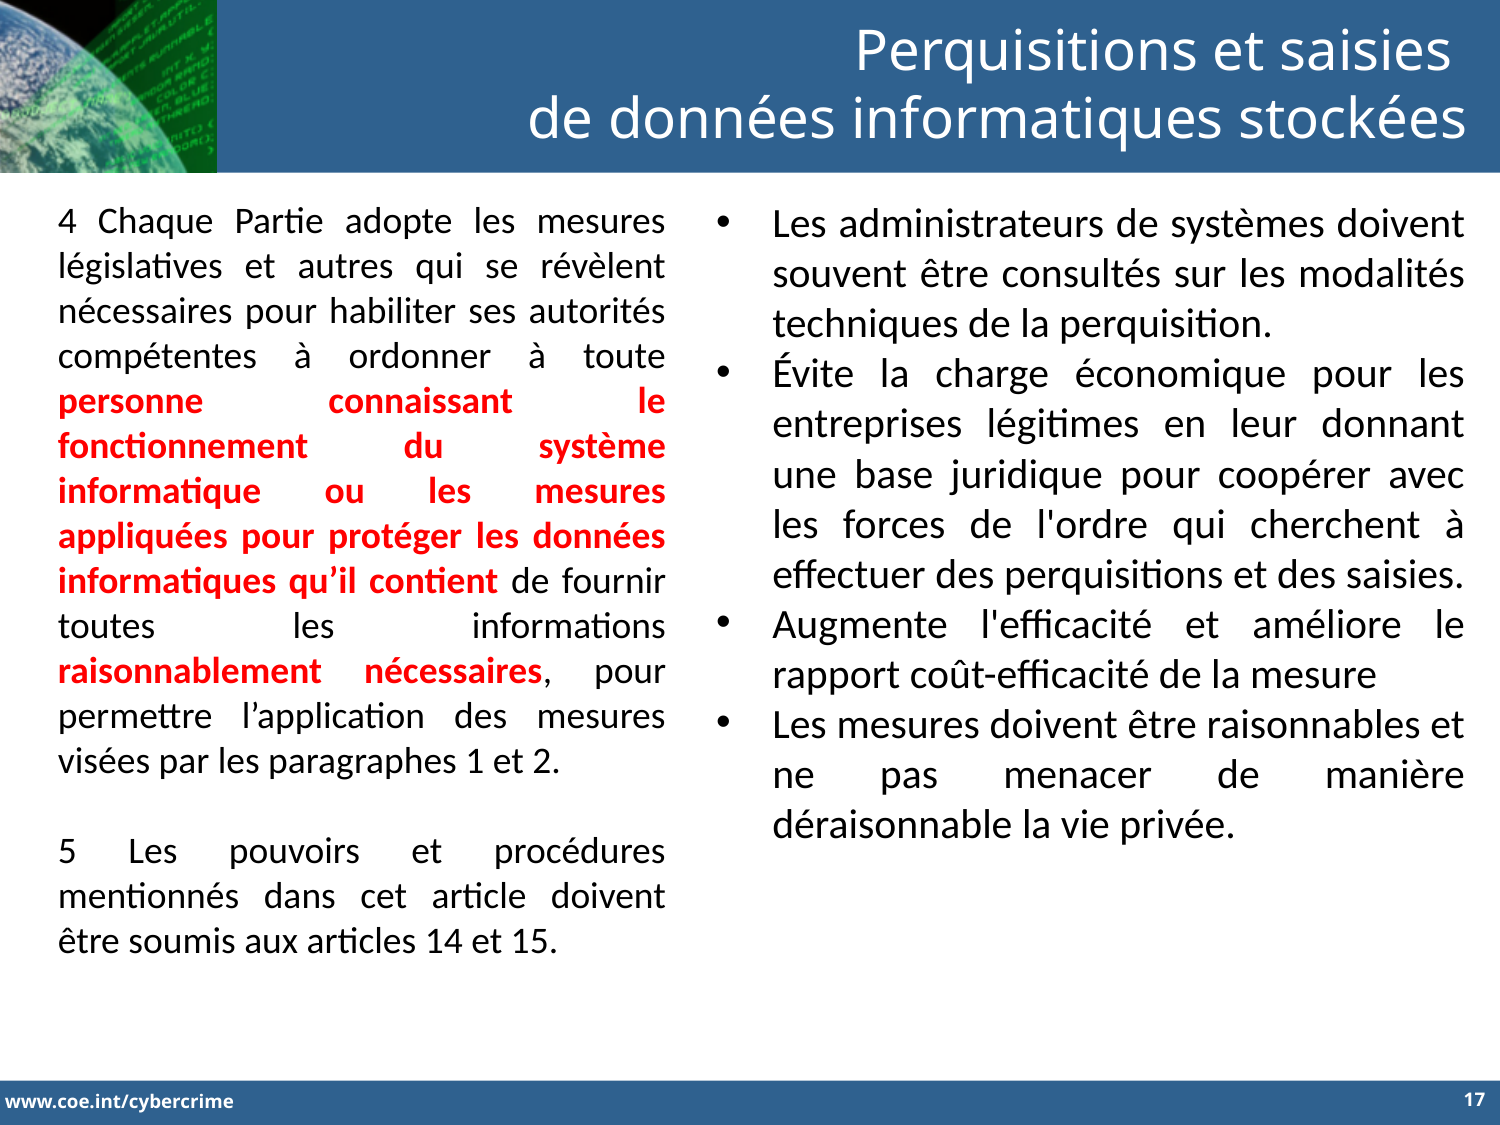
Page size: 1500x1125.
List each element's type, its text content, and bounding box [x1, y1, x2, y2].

text_box 4 Chaque Partie adopte les mesures législatives et autres qui se révèlent nécessaires pour habiliter ses autorités compétentes à ordonner à toute personne connaissant le fonctionnement du système informatique ou les mesures appliquées pour protéger les données informatiques qu’il contient de fournir toutes les informations raisonnablement nécessaires, pour permettre l’application des mesures visées par les paragraphes 1 et 2. 5 Les pouvoirs et procédures mentionnés dans cet article doivent être soumis aux articles 14 et 15. [43, 188, 682, 969]
picture [0, 0, 217, 173]
text_box Perquisitions et saisies de données informatiques stockées [230, 7, 1483, 157]
text_box Les administrateurs de systèmes doivent souvent être consultés sur les modalités techniques de la perquisition. Évite la charge économique pour les entreprises légitimes en leur donnant une base juridique pour coopérer avec les forces de l'ordre qui cherchent à effectuer des perquisitions et des saisies. Augmente l'efficacité et améliore le rapport coût-efficacité de la mesure Les mesures doivent être raisonnables et ne pas menacer de manière déraisonnable la vie privée. [701, 188, 1480, 854]
